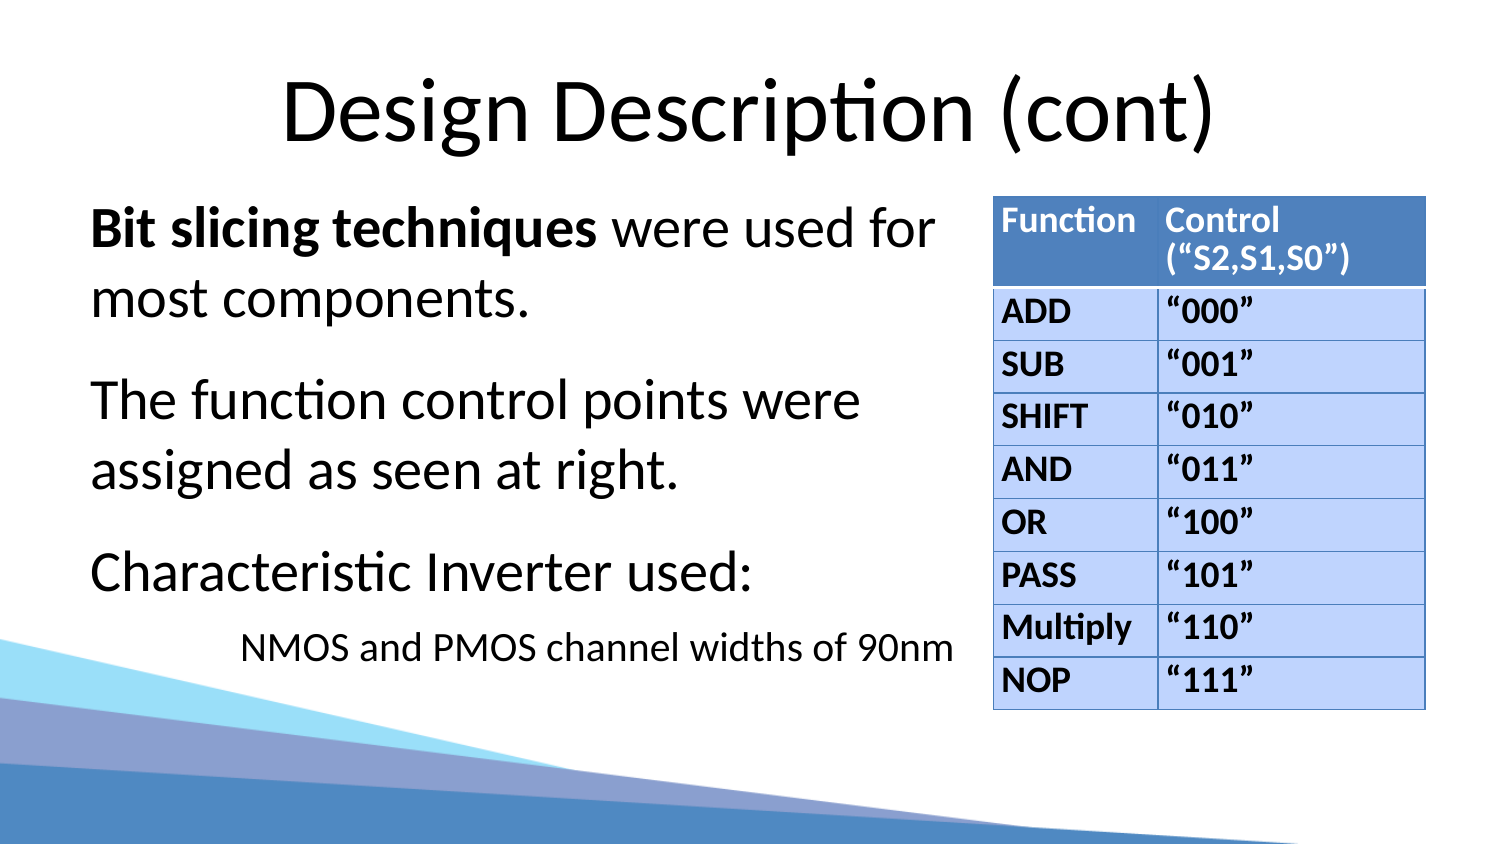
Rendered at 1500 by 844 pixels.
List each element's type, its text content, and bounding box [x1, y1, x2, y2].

table_cell SUB [994, 341, 1157, 392]
table_cell “010” [1159, 394, 1424, 445]
table_header Function [994, 198, 1157, 286]
table_cell “000” [1159, 289, 1424, 340]
table_cell SHIFT [994, 394, 1157, 445]
table_cell OR [994, 499, 1157, 551]
table_cell “110” [1159, 605, 1424, 656]
table_cell PASS [994, 552, 1157, 604]
table_cell Multiply [994, 605, 1157, 656]
table_header Control (“S2,S1,S0”) [1159, 198, 1424, 286]
table_cell “011” [1159, 446, 1424, 498]
table_cell ADD [994, 289, 1157, 340]
table_cell AND [994, 446, 1157, 498]
title Design Description (cont) [75, 33, 1425, 175]
table_cell “101” [1159, 552, 1424, 604]
table_cell “100” [1159, 499, 1424, 551]
table_cell NOP [994, 658, 1157, 709]
picture [0, 0, 1500, 844]
table_cell “001” [1159, 341, 1424, 392]
table_cell “111” [1159, 658, 1424, 709]
list Bit slicing techniques were used for most components. The function control points were assigned as seen at right. Characteristic Inverter used: NMOS and PMOS channel widths of 90nm [75, 174, 994, 786]
